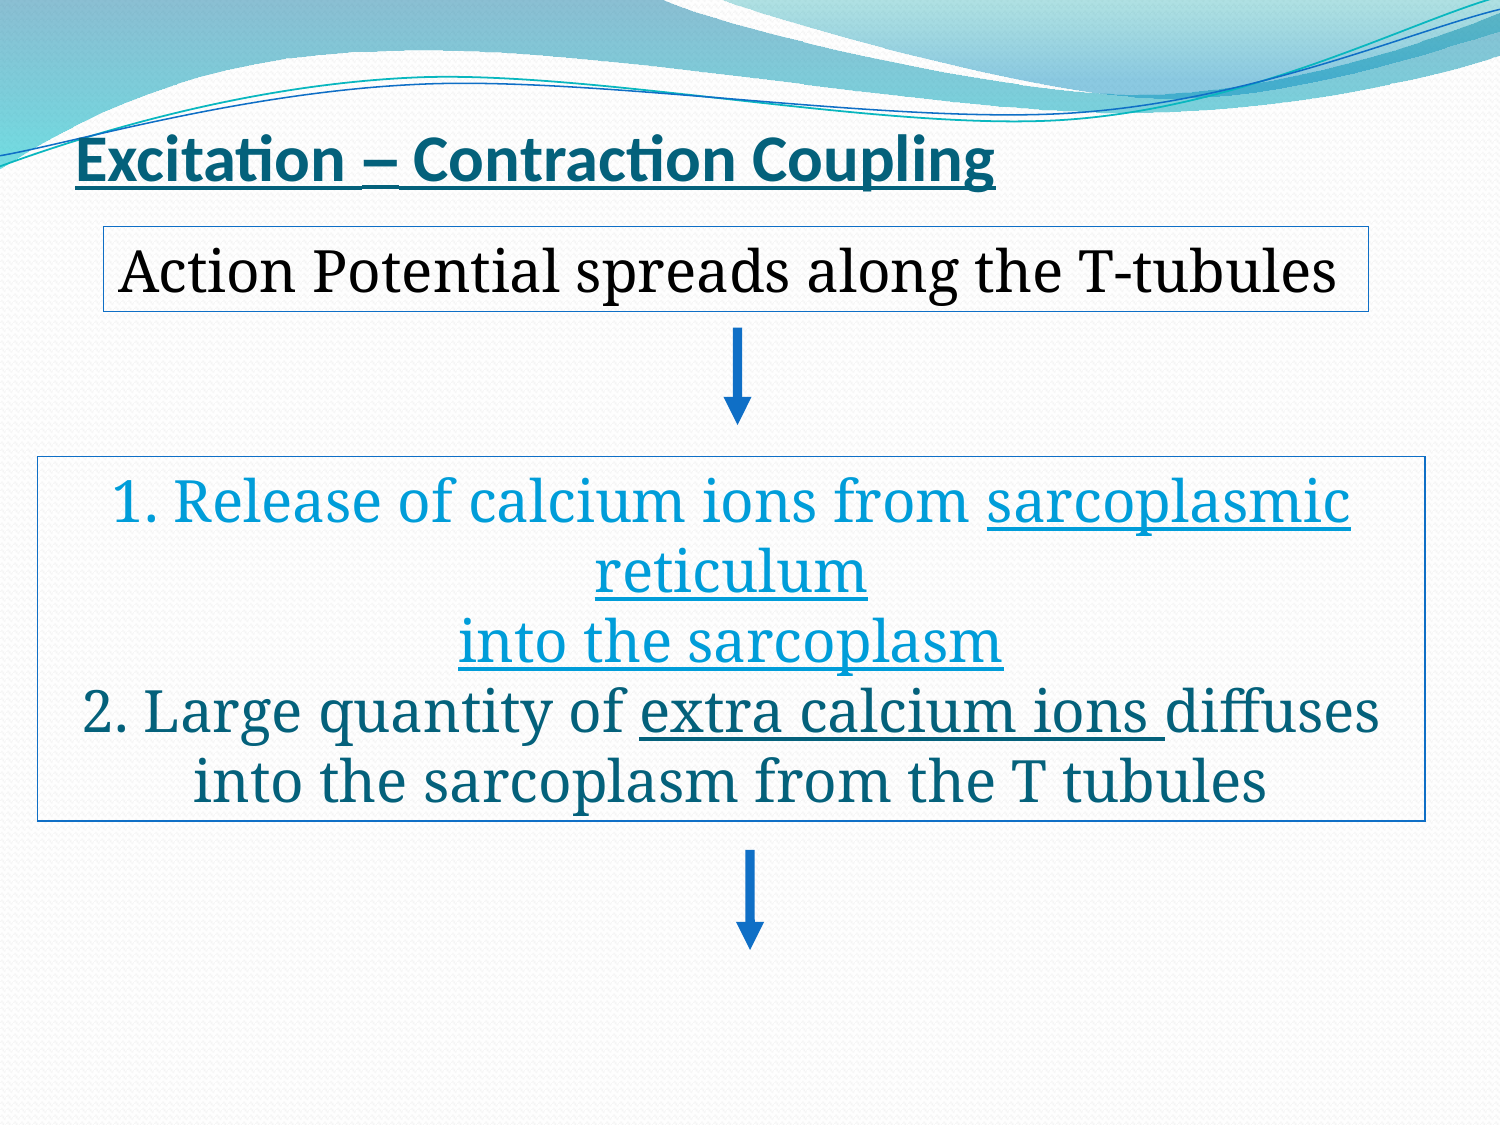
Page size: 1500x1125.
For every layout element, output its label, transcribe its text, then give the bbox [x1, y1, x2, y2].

text_box [731, 327, 744, 425]
text_box [743, 849, 757, 950]
text_box 1. Release of calcium ions from sarcoplasmic reticulum into the sarcoplasm 2. Large quantity of extra calcium ions diffuses into the sarcoplasm from the T tubules [37, 456, 1426, 822]
title Excitation – Contraction Coupling [75, 7, 1425, 195]
text_box Action Potential spreads along the T-tubules [103, 226, 1369, 312]
